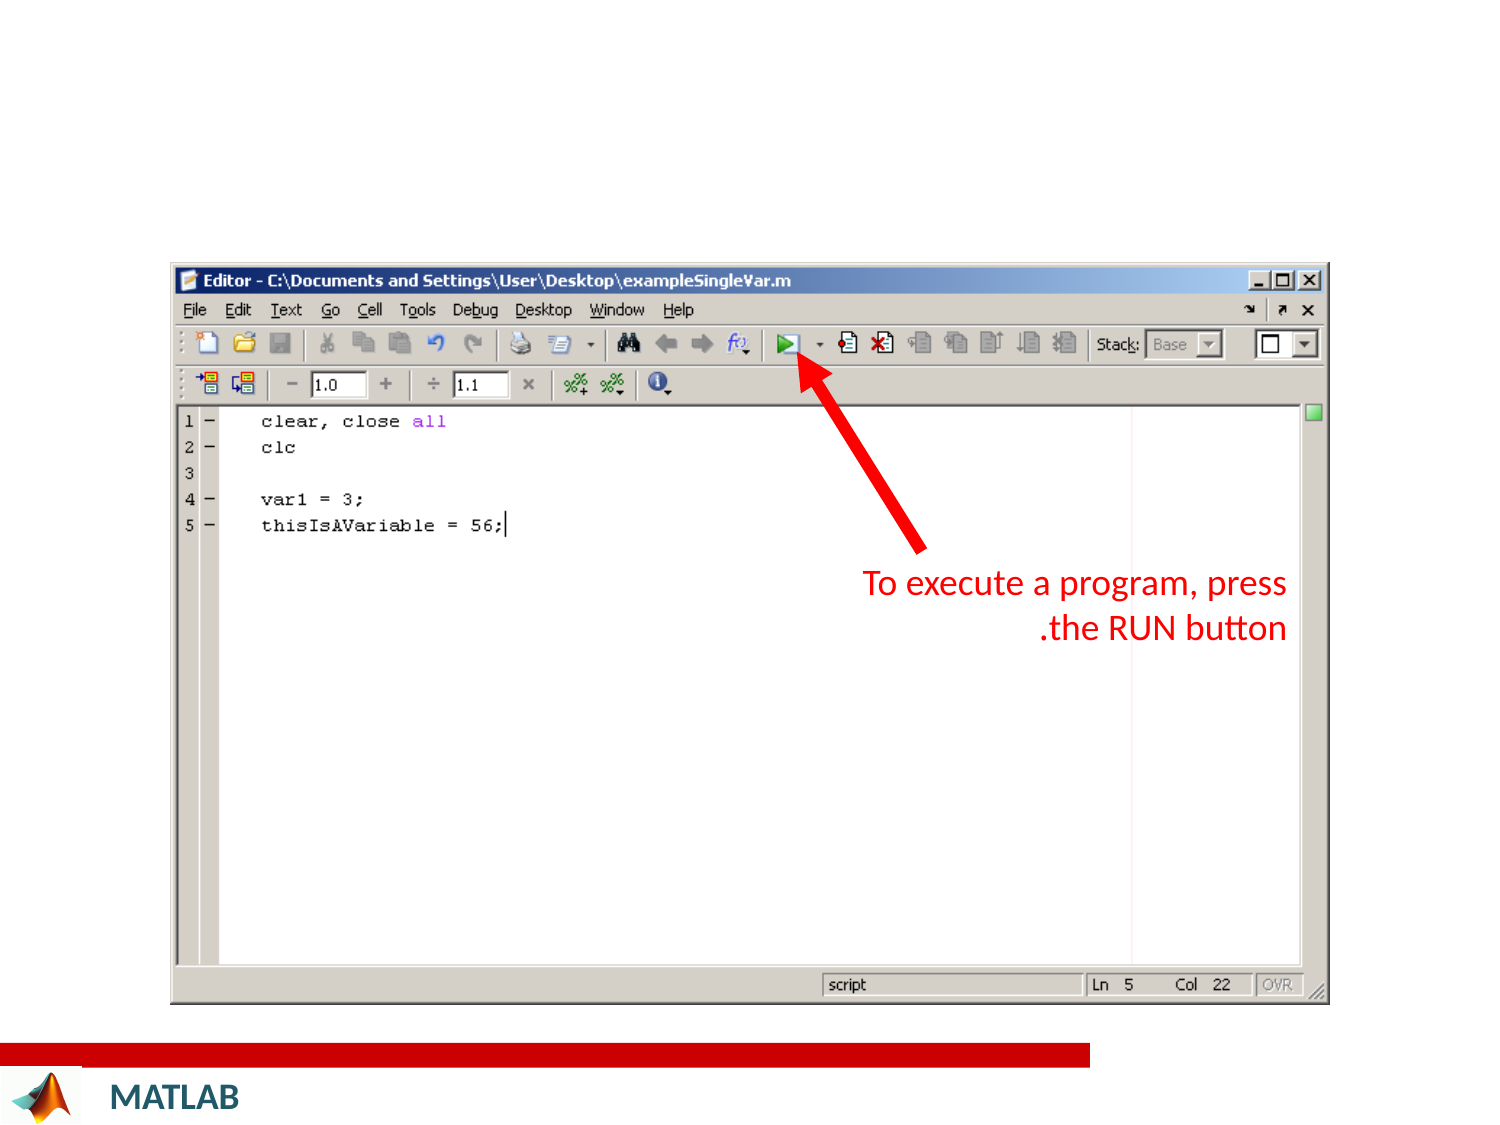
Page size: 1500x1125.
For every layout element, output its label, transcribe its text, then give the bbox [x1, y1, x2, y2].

picture [0, 1066, 83, 1125]
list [170, 262, 1330, 1006]
text_box MATLAB [94, 1064, 255, 1125]
footer [0, 1042, 1090, 1068]
